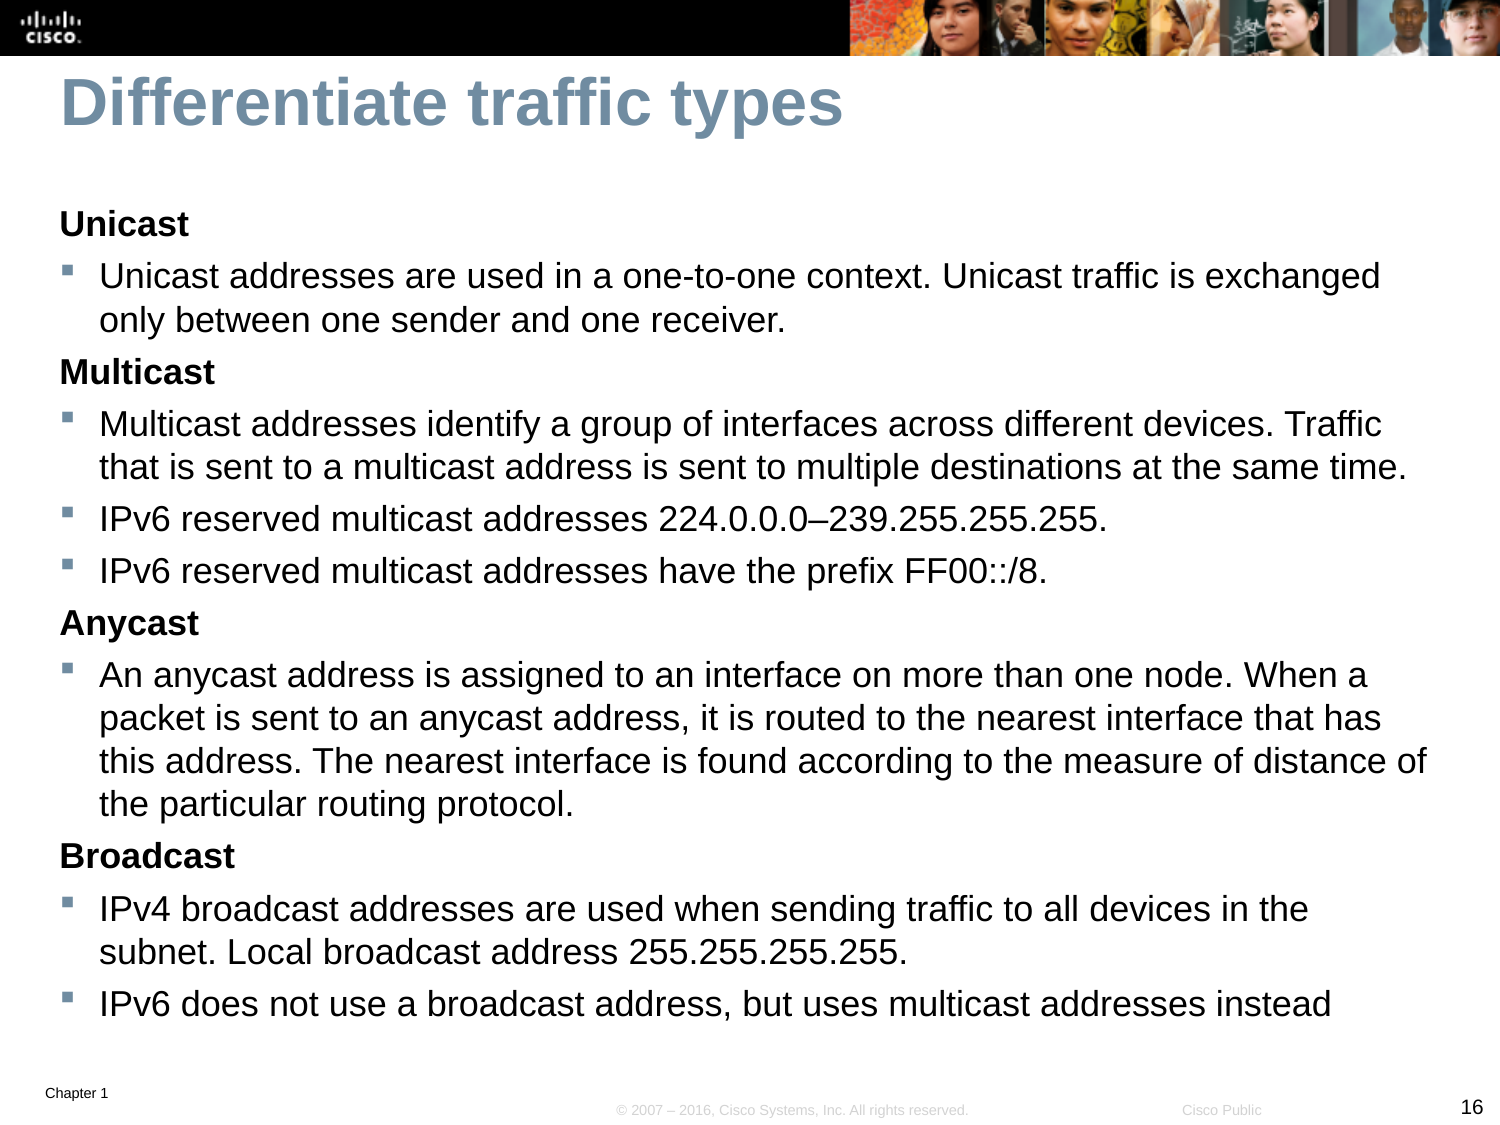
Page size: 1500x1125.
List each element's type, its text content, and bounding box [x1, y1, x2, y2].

picture [0, 0, 1500, 56]
list Unicast Unicast addresses are used in a one-to-one context. Unicast traffic is exchanged only between one sender and one receiver. Multicast Multicast addresses identify a group of interfaces across different devices. Traffic that is sent to a multicast address is sent to multiple destinations at the same time. IPv6 reserved multicast addresses 224.0.0.0–239.255.255.255. IPv6 reserved multicast addresses have the prefix FF00::/8. Anycast An anycast address is assigned to an interface on more than one node. When a packet is sent to an anycast address, it is routed to the nearest interface that has this address. The nearest interface is found according to the measure of distance of the particular routing protocol. Broadcast IPv4 broadcast addresses are used when sending traffic to all devices in the subnet. Local broadcast address 255.255.255.255. IPv6 does not use a broadcast address, but uses multicast addresses instead [45, 193, 1444, 1037]
title Differentiate traffic types [45, 59, 1444, 182]
